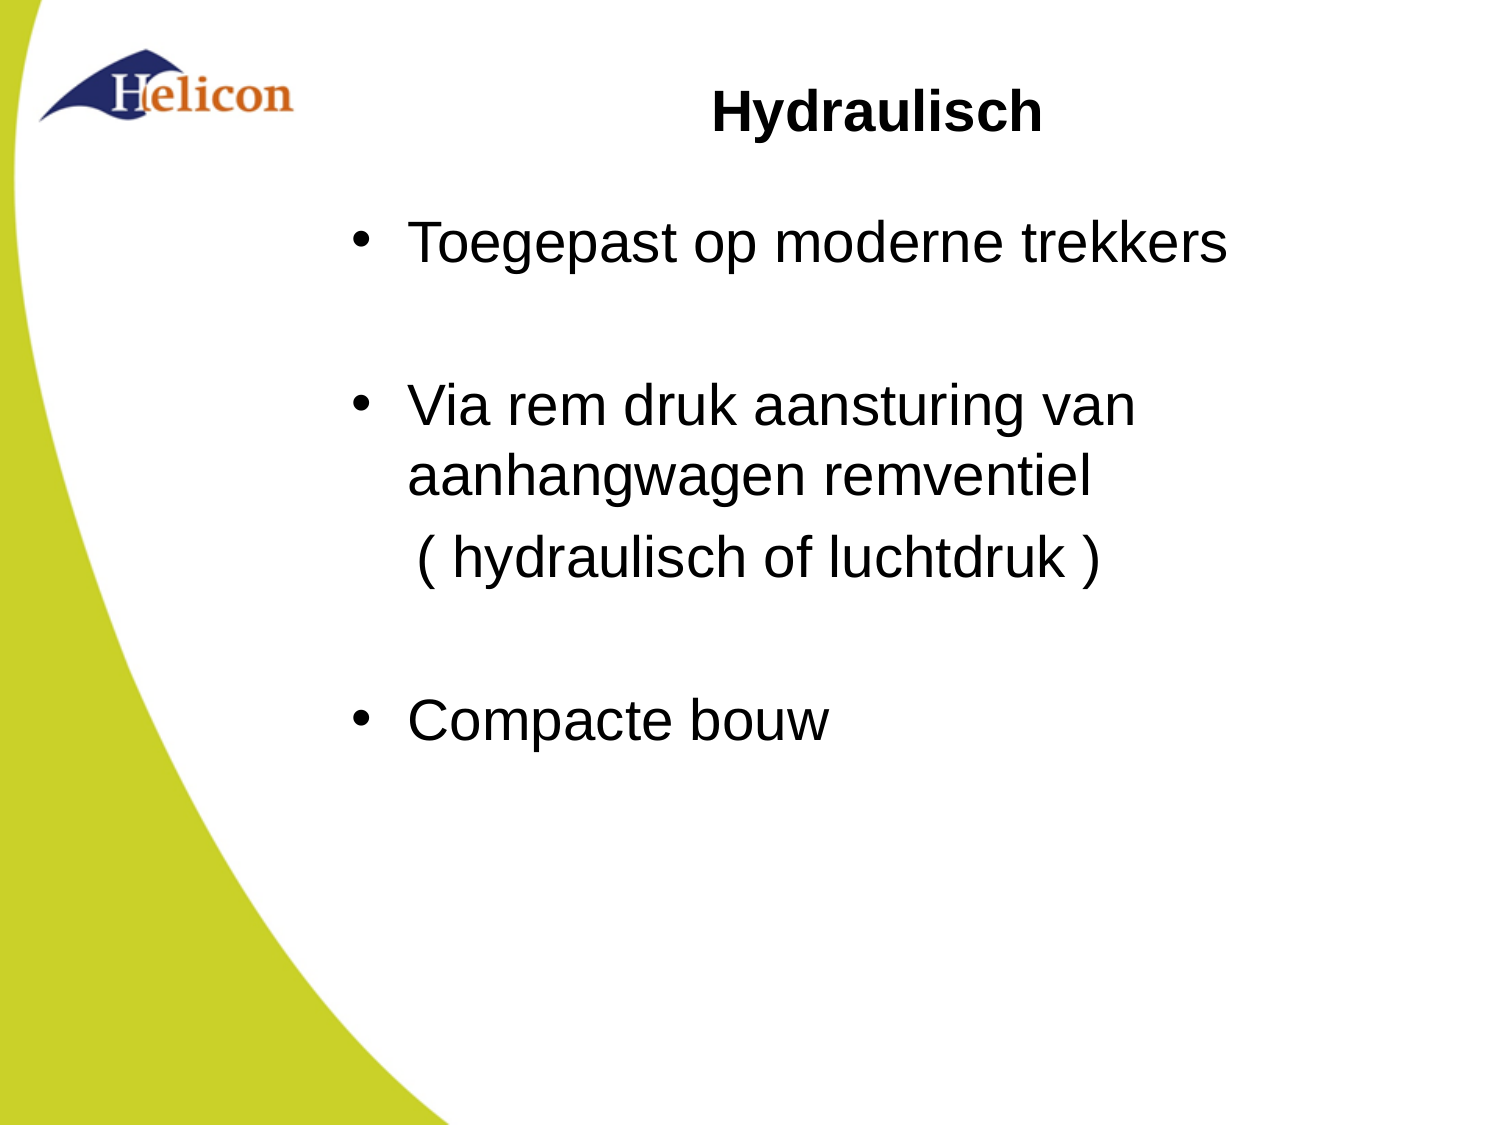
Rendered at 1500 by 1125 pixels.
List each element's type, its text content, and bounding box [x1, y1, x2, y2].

picture [0, 0, 1500, 1125]
list Toegepast op moderne trekkers Via rem druk aansturing van aanhangwagen remventiel ( hydraulisch of luchtdruk ) Compacte bouw [336, 196, 1425, 1005]
title Hydraulisch [324, 54, 1415, 161]
